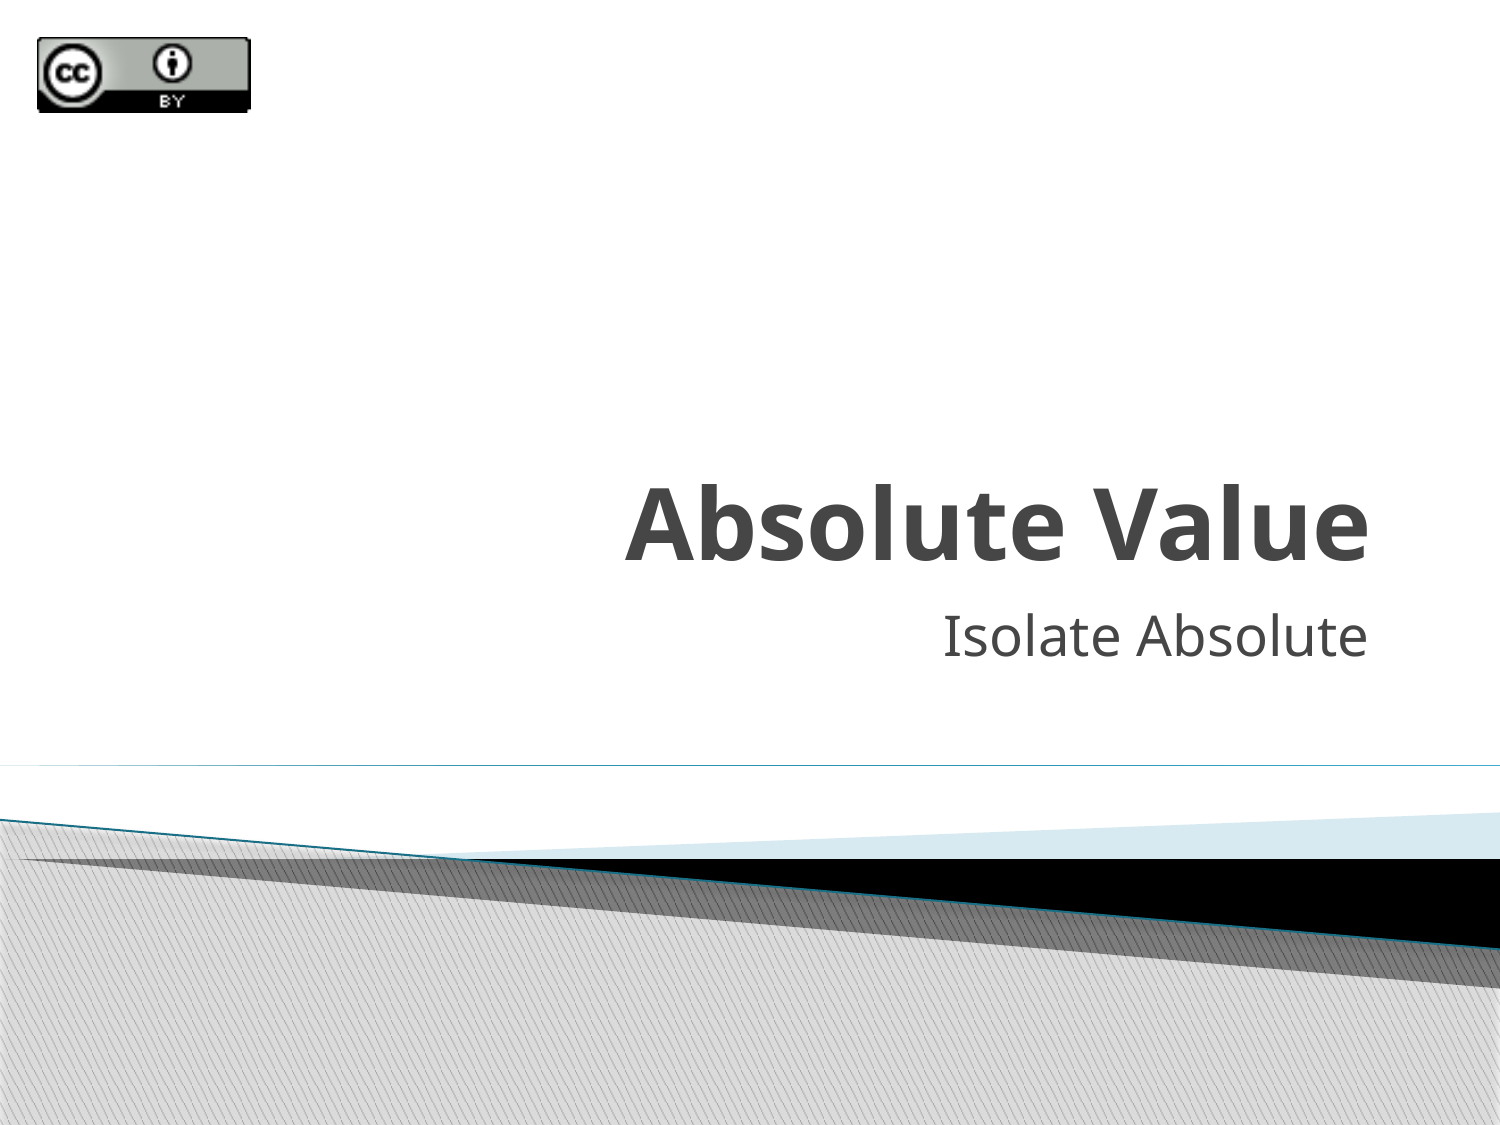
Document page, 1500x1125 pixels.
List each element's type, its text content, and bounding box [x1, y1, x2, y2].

subtitle Isolate Absolute [112, 592, 1388, 790]
title Absolute Value [112, 287, 1388, 588]
picture [5, 859, 1500, 989]
picture [37, 37, 251, 113]
